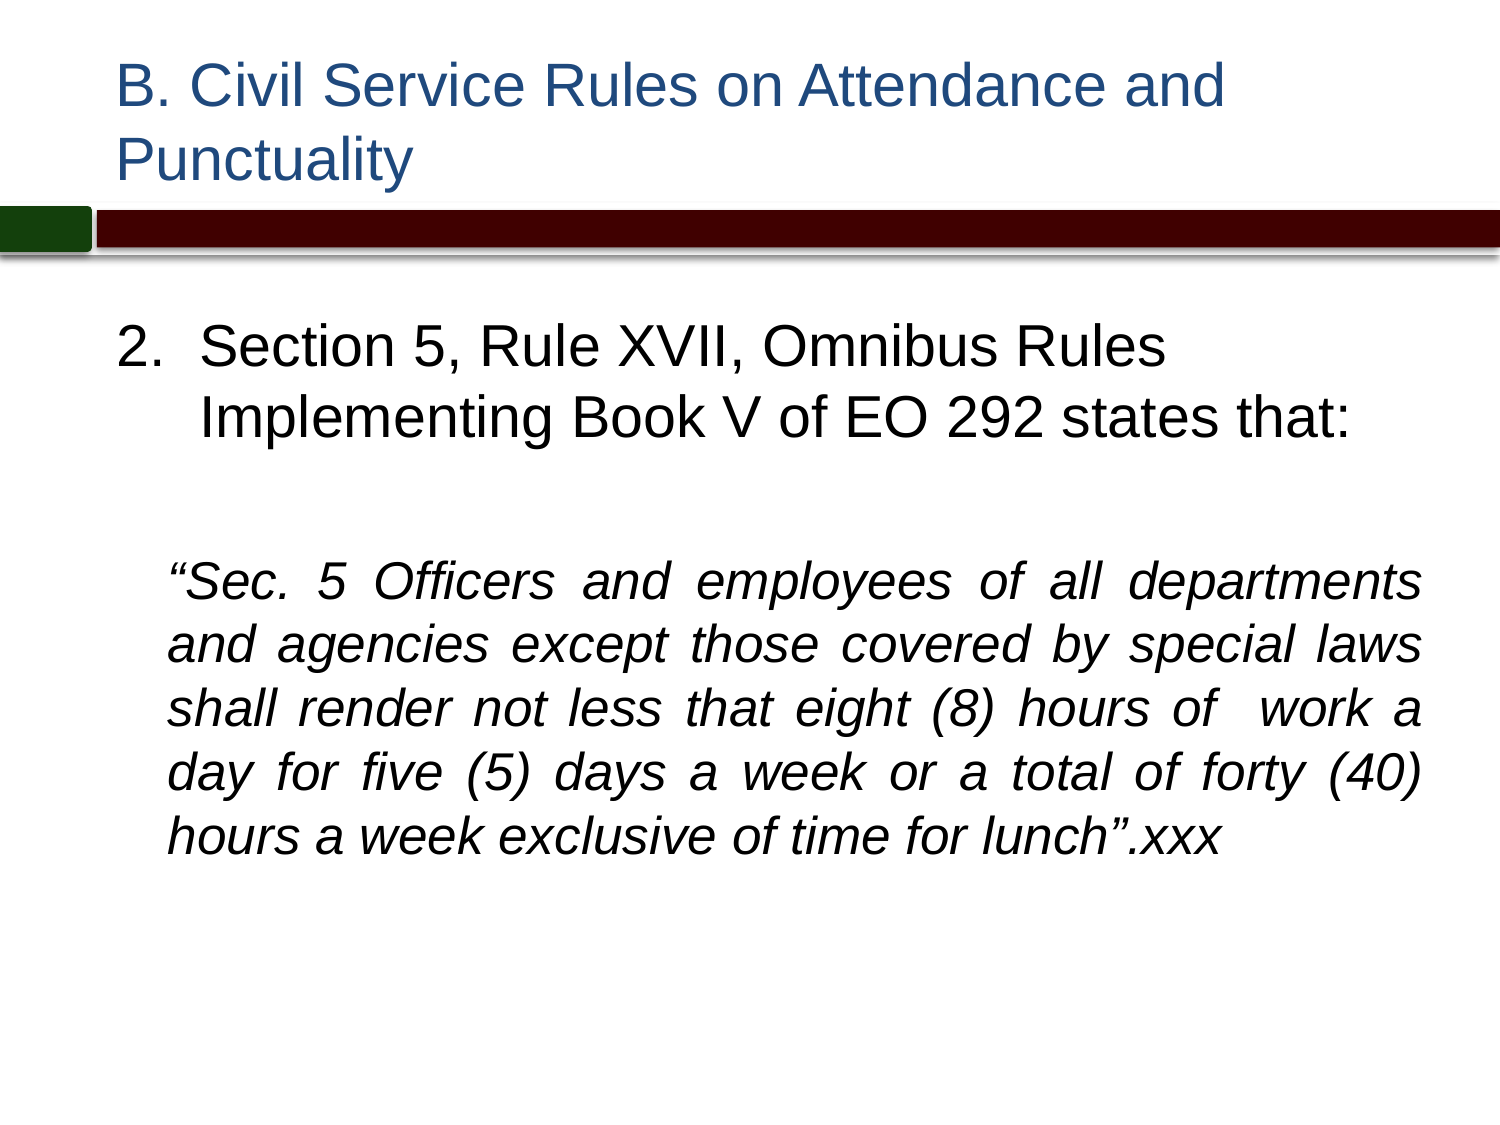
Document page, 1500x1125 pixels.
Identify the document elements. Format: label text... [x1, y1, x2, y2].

title B. Civil Service Rules on Attendance and Punctuality [100, 37, 1438, 200]
list Section 5, Rule XVII, Omnibus Rules Implementing Book V of EO 292 states that: “Sec. 5 Officers and employees of all departments and agencies except those covered by special laws shall render not less that eight (8) hours of work a day for five (5) days a week or a total of forty (40) hours a week exclusive of time for lunch”.xxx [101, 299, 1440, 875]
